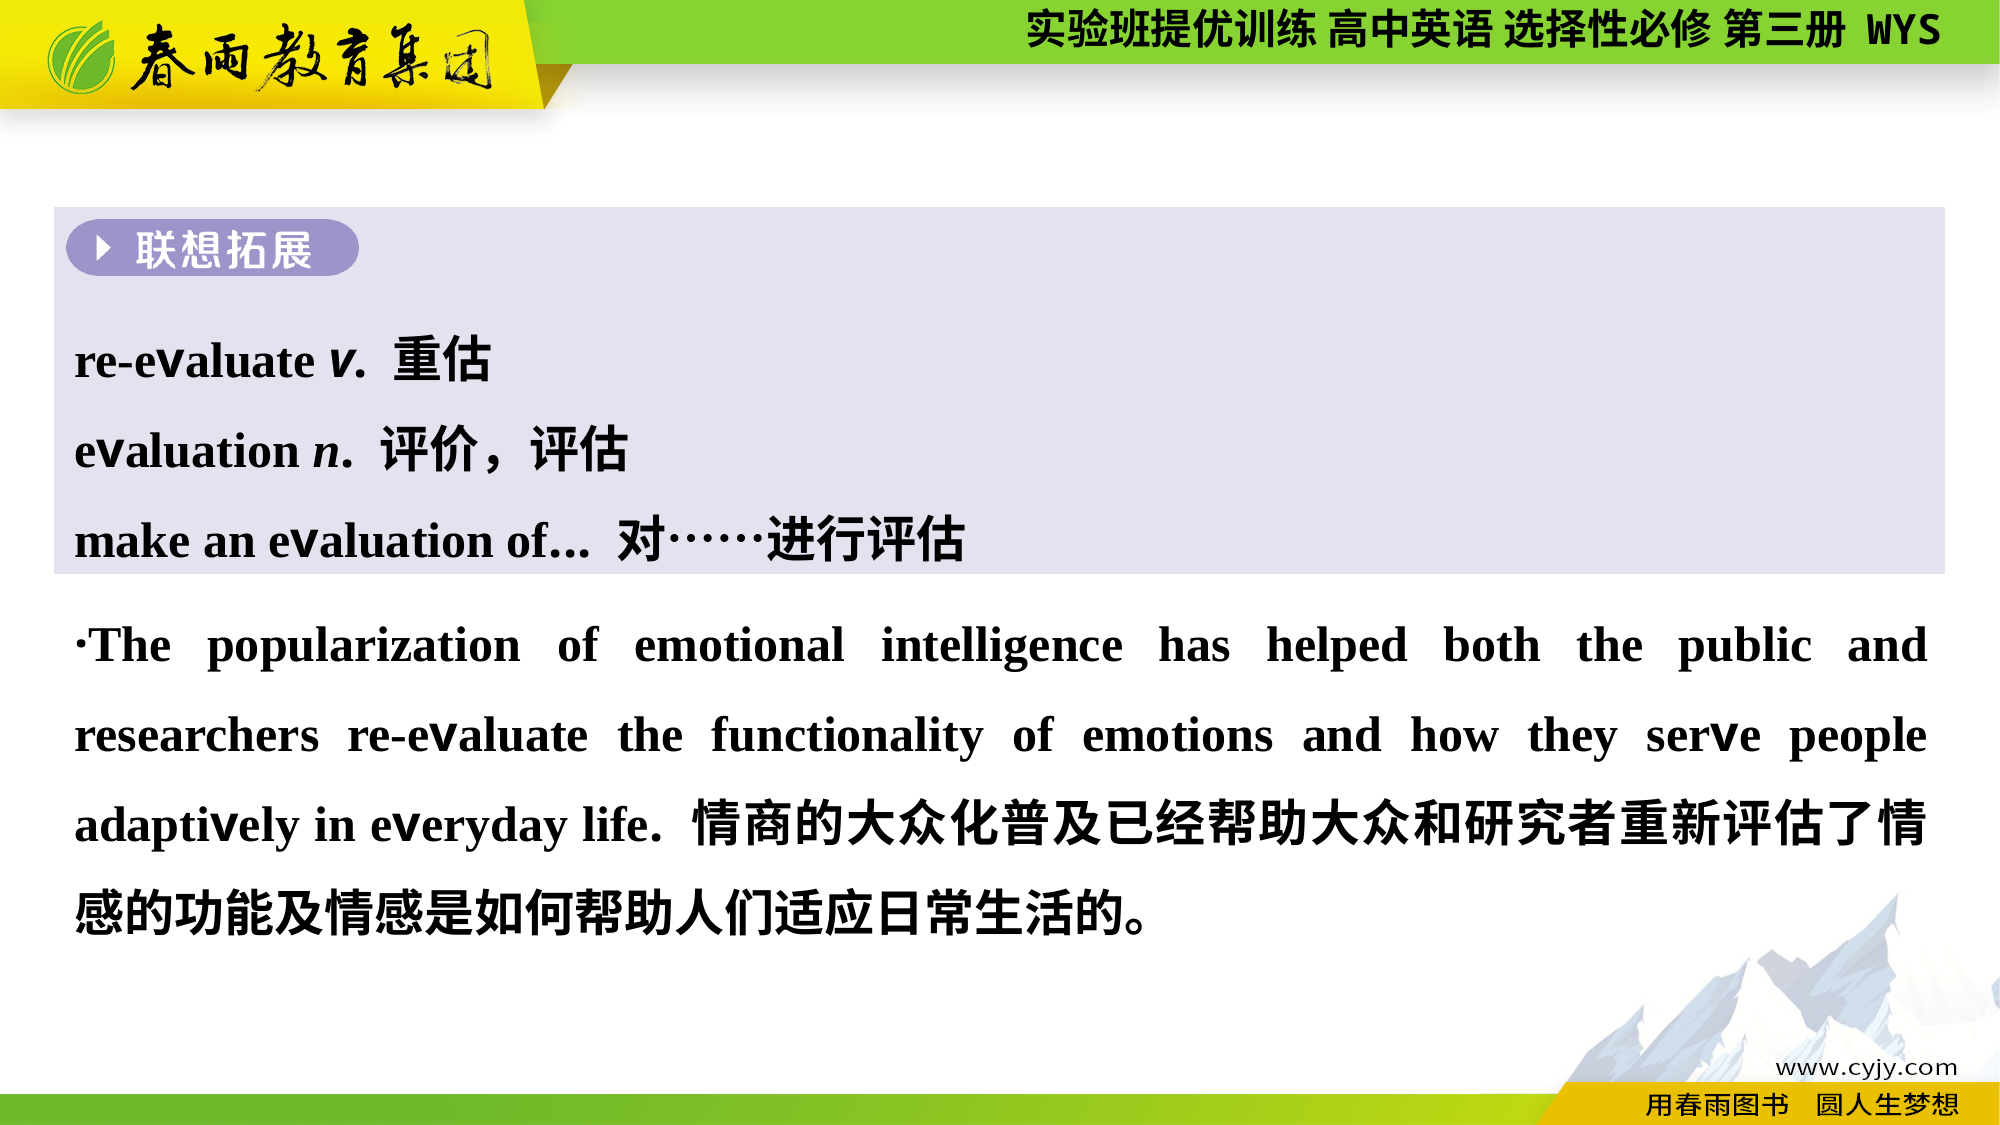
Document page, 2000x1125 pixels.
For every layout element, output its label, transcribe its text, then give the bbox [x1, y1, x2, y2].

text_box ·The popularization of emotional intelligence has helped both the public and researchers re-evaluate the functionality of emotions and how they serve people adaptively in everyday life. 情商的大众化普及已经帮助大众和研究者重新评估了情感的功能及情感是如何帮助人们适应日常生活的。 [59, 585, 1944, 949]
picture [0, 0, 2000, 1125]
